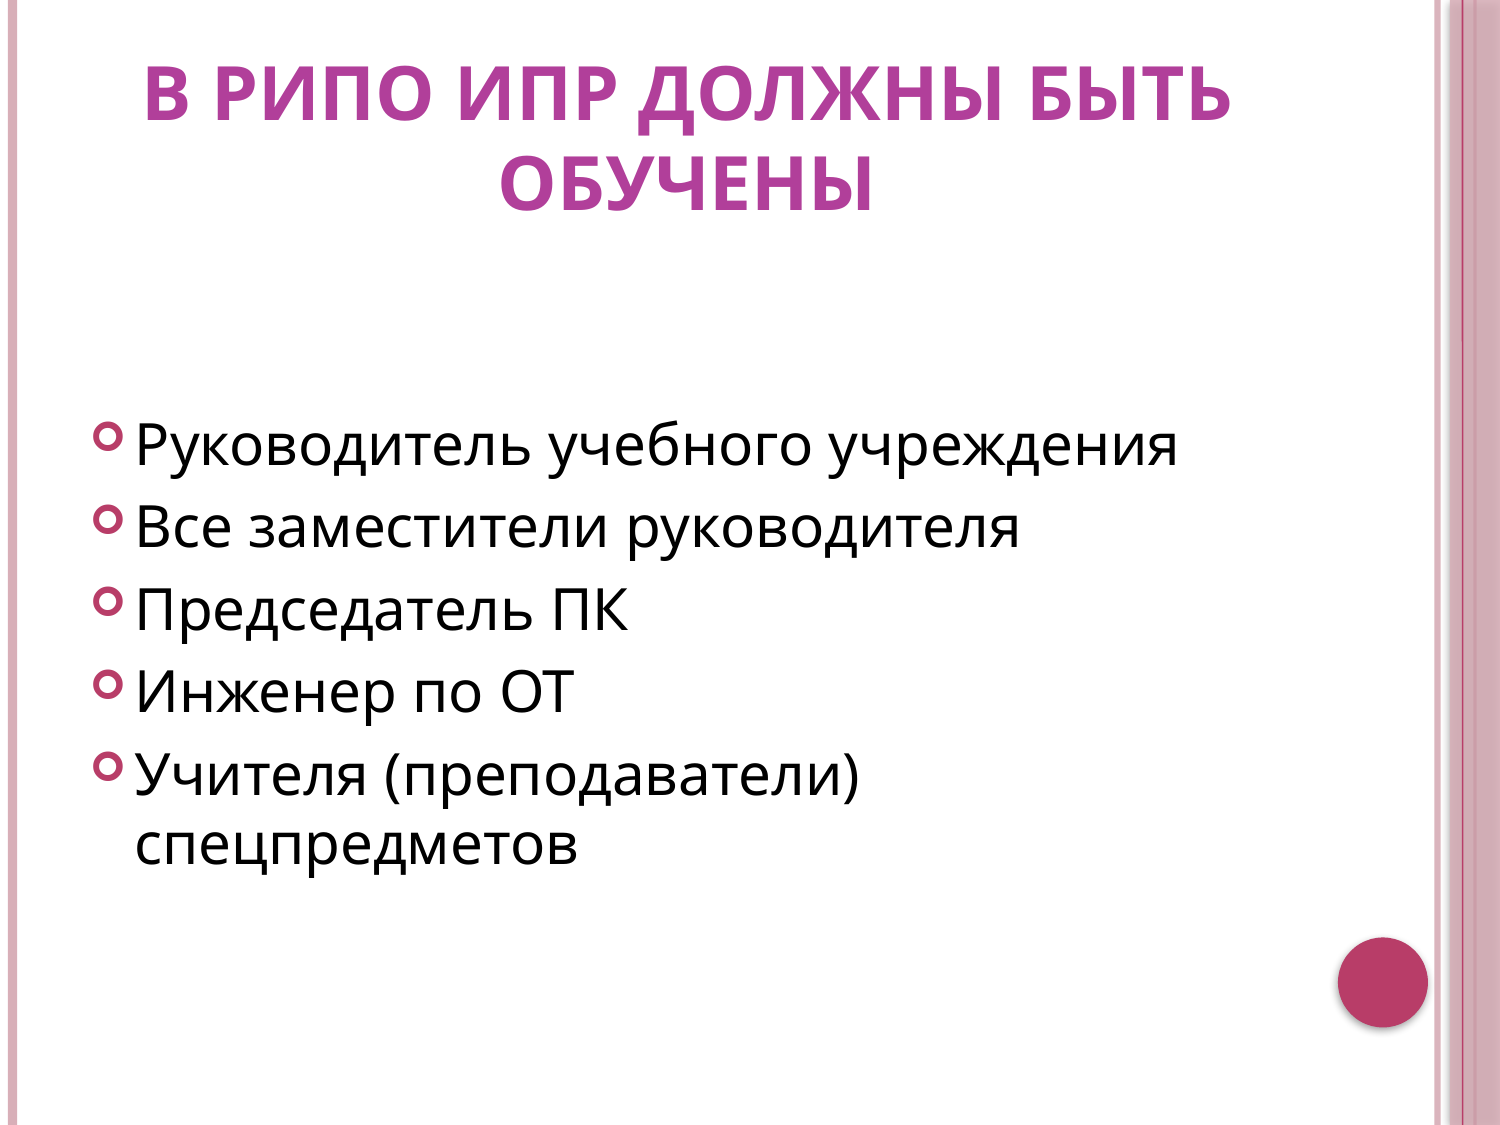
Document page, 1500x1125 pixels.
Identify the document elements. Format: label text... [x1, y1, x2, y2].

title В РИПО ИПР должны быть обучены [75, 45, 1300, 233]
list Руководитель учебного учреждения Все заместители руководителя Председатель ПК Инженер по ОТ Учителя (преподаватели) спецпредметов [75, 399, 1300, 1062]
